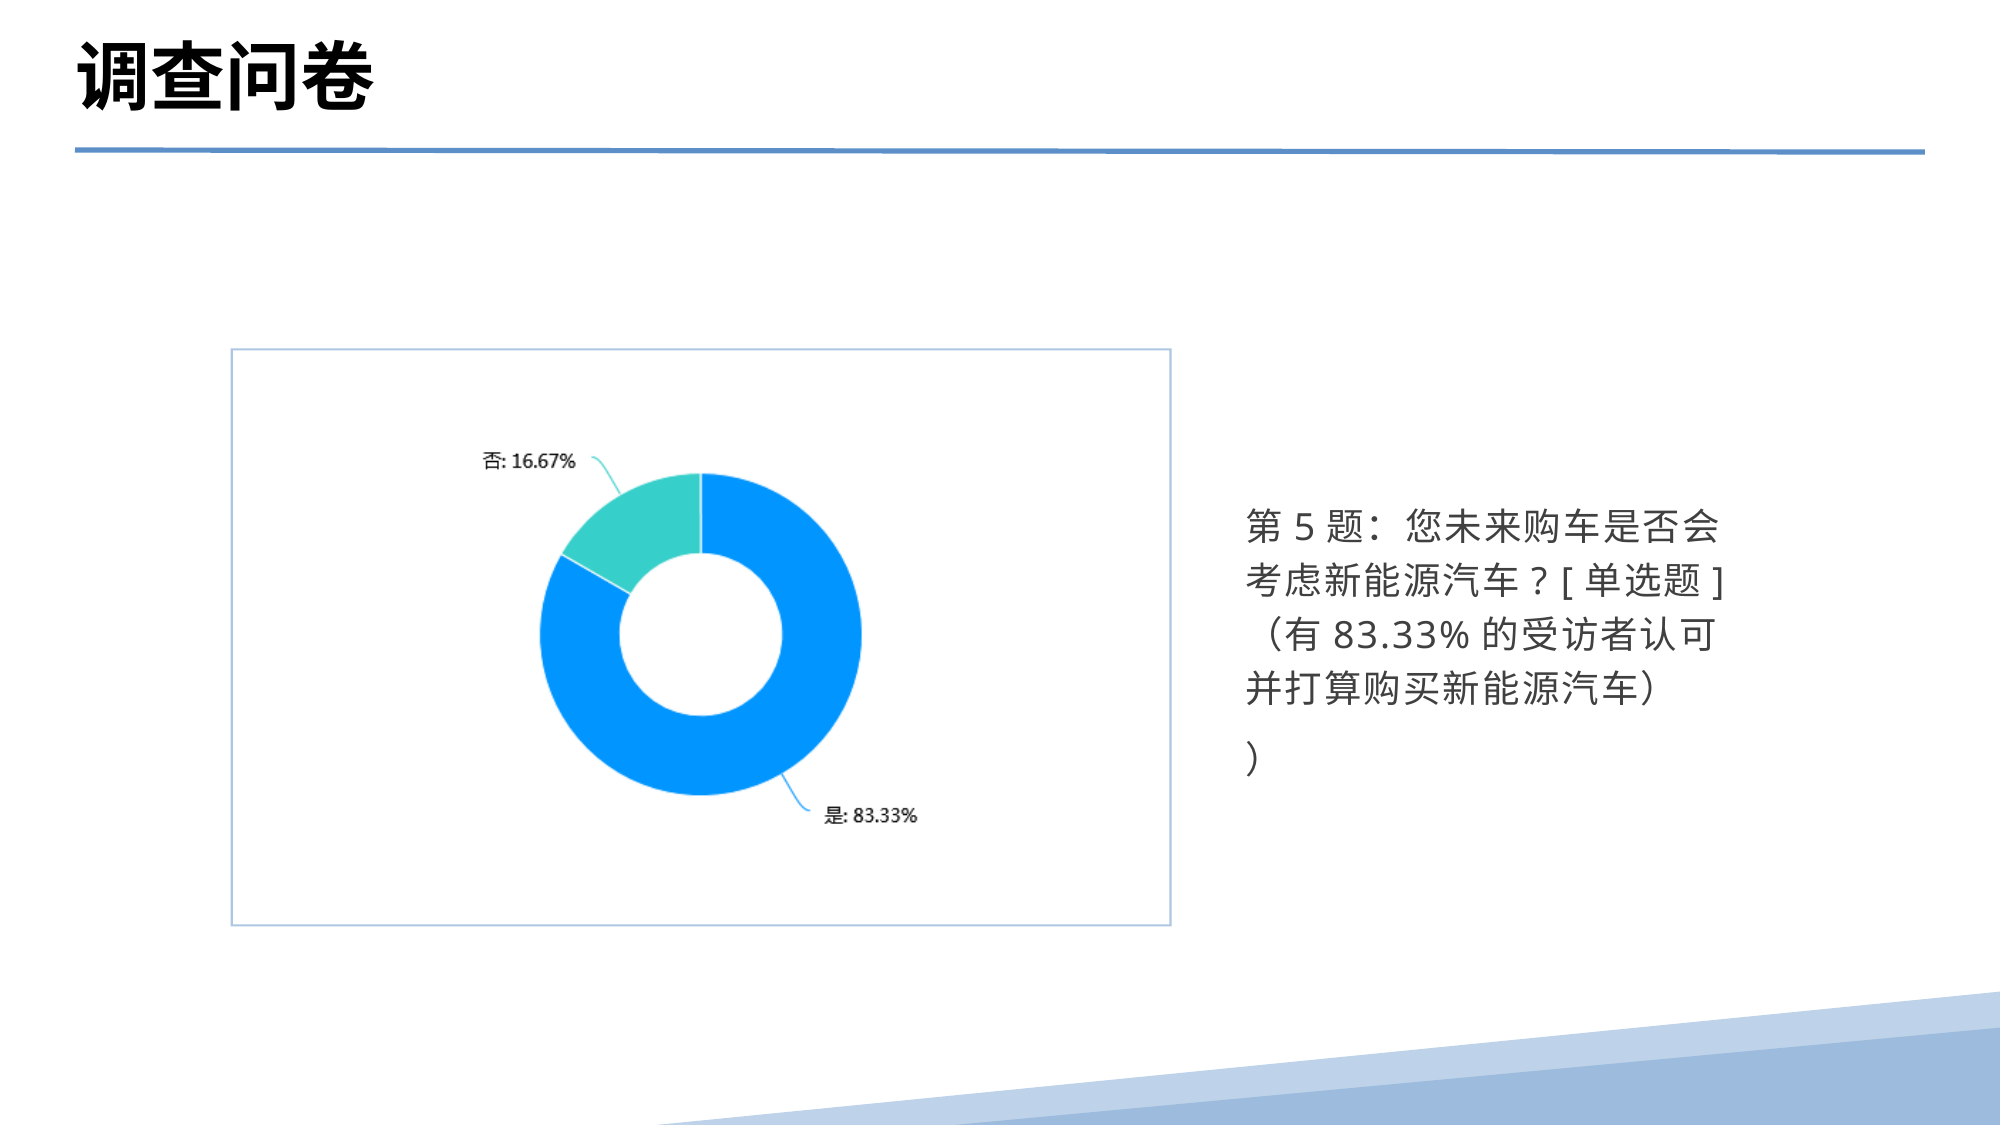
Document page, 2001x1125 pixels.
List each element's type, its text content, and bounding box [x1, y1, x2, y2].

picture [274, 424, 1128, 851]
text_box 第5题：您未来购车是否会考虑新能源汽车? [单选题]（有83.33%的受访者认可并打算购买新能源汽车） ） [1234, 435, 1769, 839]
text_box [74, 149, 1925, 153]
text_box [231, 348, 1172, 926]
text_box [656, 991, 2000, 1125]
text_box 调查问卷 [75, 24, 1925, 125]
